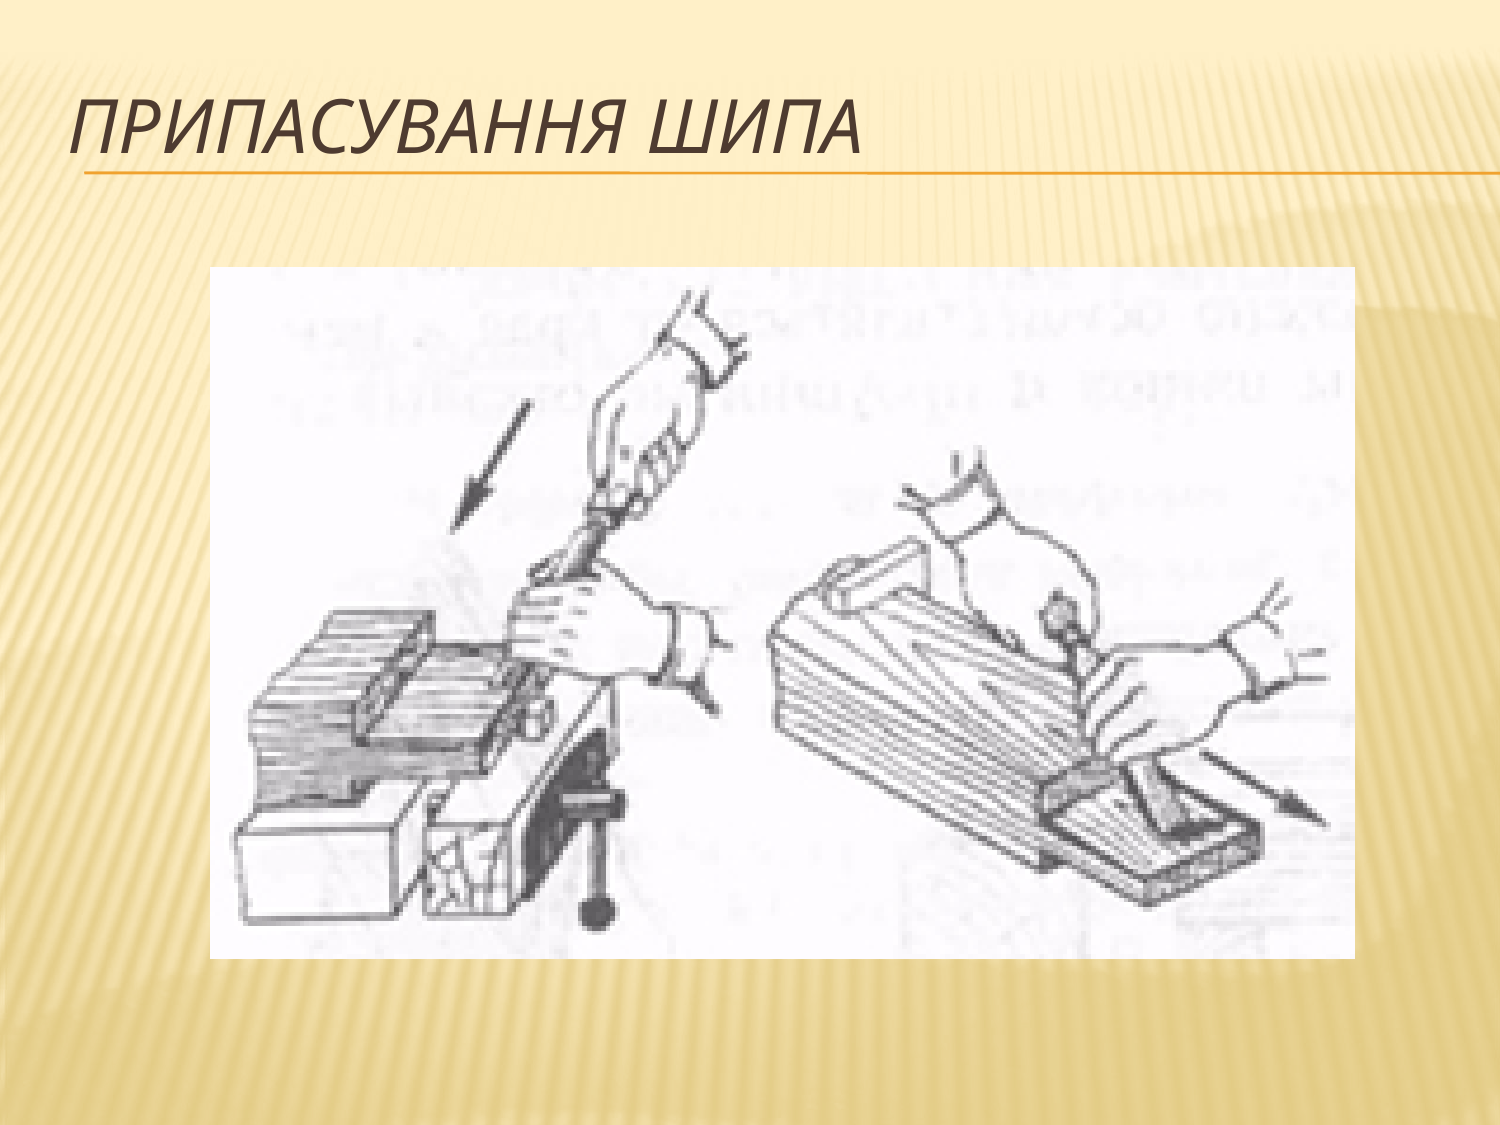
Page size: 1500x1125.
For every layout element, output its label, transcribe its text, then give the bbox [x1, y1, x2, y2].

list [206, 266, 1356, 964]
title Припасування шипа [53, 54, 1479, 192]
